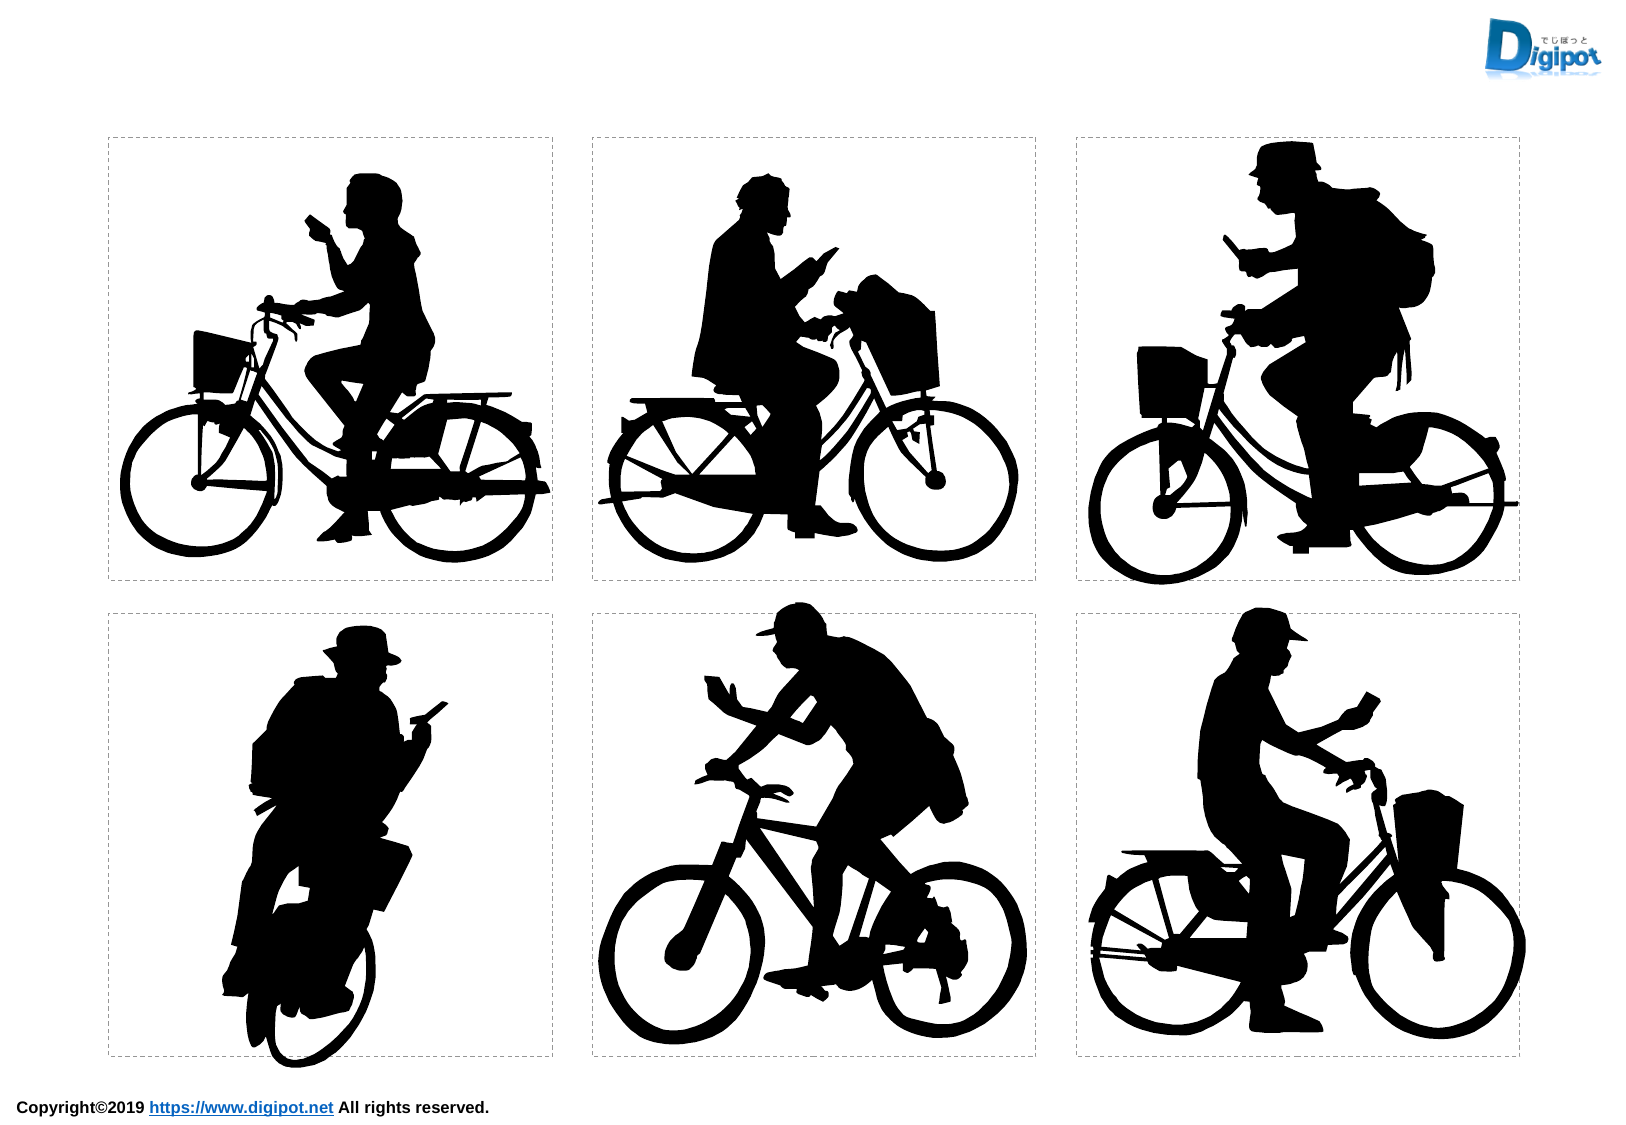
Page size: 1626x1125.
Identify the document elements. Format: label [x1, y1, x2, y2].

text_box [598, 173, 1019, 563]
text_box [1088, 607, 1526, 1040]
text_box [598, 602, 1027, 1045]
text_box [222, 625, 449, 1068]
text_box [120, 173, 551, 563]
picture [1485, 18, 1602, 82]
text_box [1088, 141, 1519, 585]
